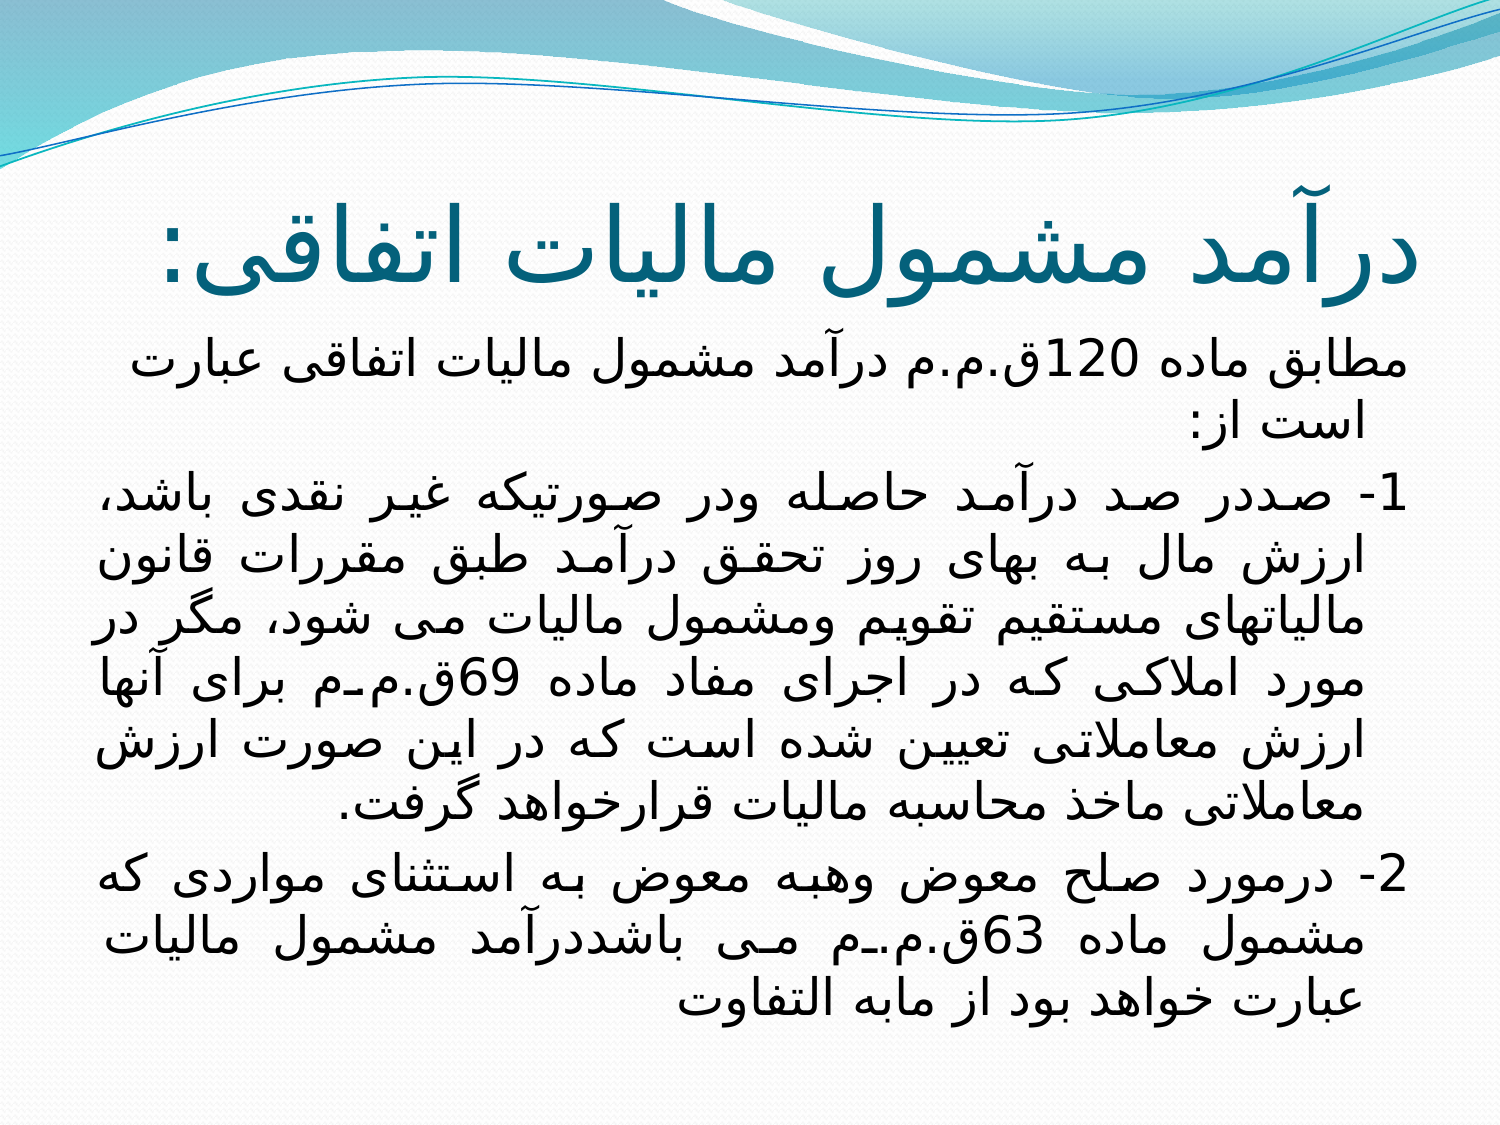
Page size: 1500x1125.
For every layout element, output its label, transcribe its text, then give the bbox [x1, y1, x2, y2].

title درآمد مشمول مالیات اتفاقی: [75, 115, 1425, 303]
list مطابق ماده 120ق.م.م درآمد مشمول مالیات اتفاقی عبارت است از: 1- صددر صد درآمد حاصله ودر صورتیکه غیر نقدی باشد، ارزش مال به بهای روز تحقق درآمد طبق مقررات قانون مالیاتهای مستقیم تقویم ومشمول مالیات می شود، مگر در مورد املاکی که در اجرای مفاد ماده 69ق.م.م برای آنها ارزش معاملاتی تعیین شده است که در این صورت ارزش معاملاتی ماخذ محاسبه مالیات قرارخواهد گرفت. 2- درمورد صلح معوض وهبه معوض به استثنای مواردی که مشمول ماده 63ق.م.م می باشددرآمد مشمول مالیات عبارت خواهد بود از مابه التفاوت [75, 317, 1425, 1038]
